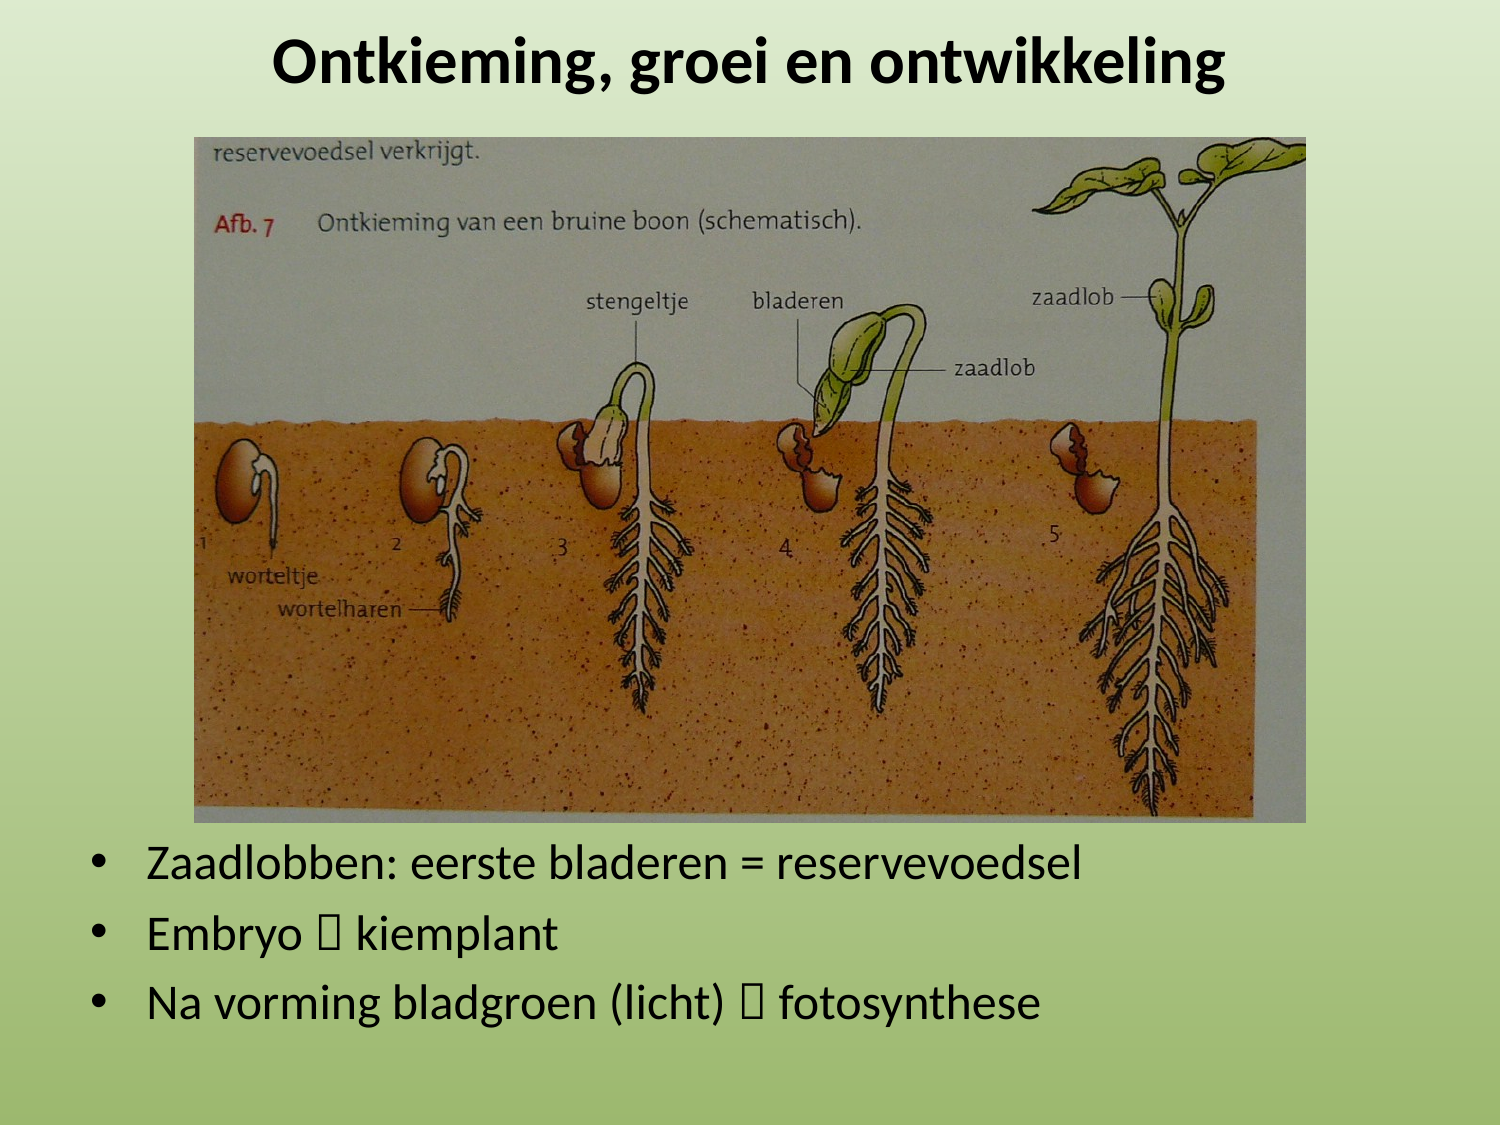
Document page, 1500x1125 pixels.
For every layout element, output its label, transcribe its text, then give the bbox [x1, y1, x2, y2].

list Zaadlobben: eerste bladeren = reservevoedsel Embryo  kiemplant Na vorming bladgroen (licht)  fotosynthese [75, 822, 1500, 1083]
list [194, 136, 1306, 823]
title Ontkieming, groei en ontwikkeling [0, 0, 1500, 114]
